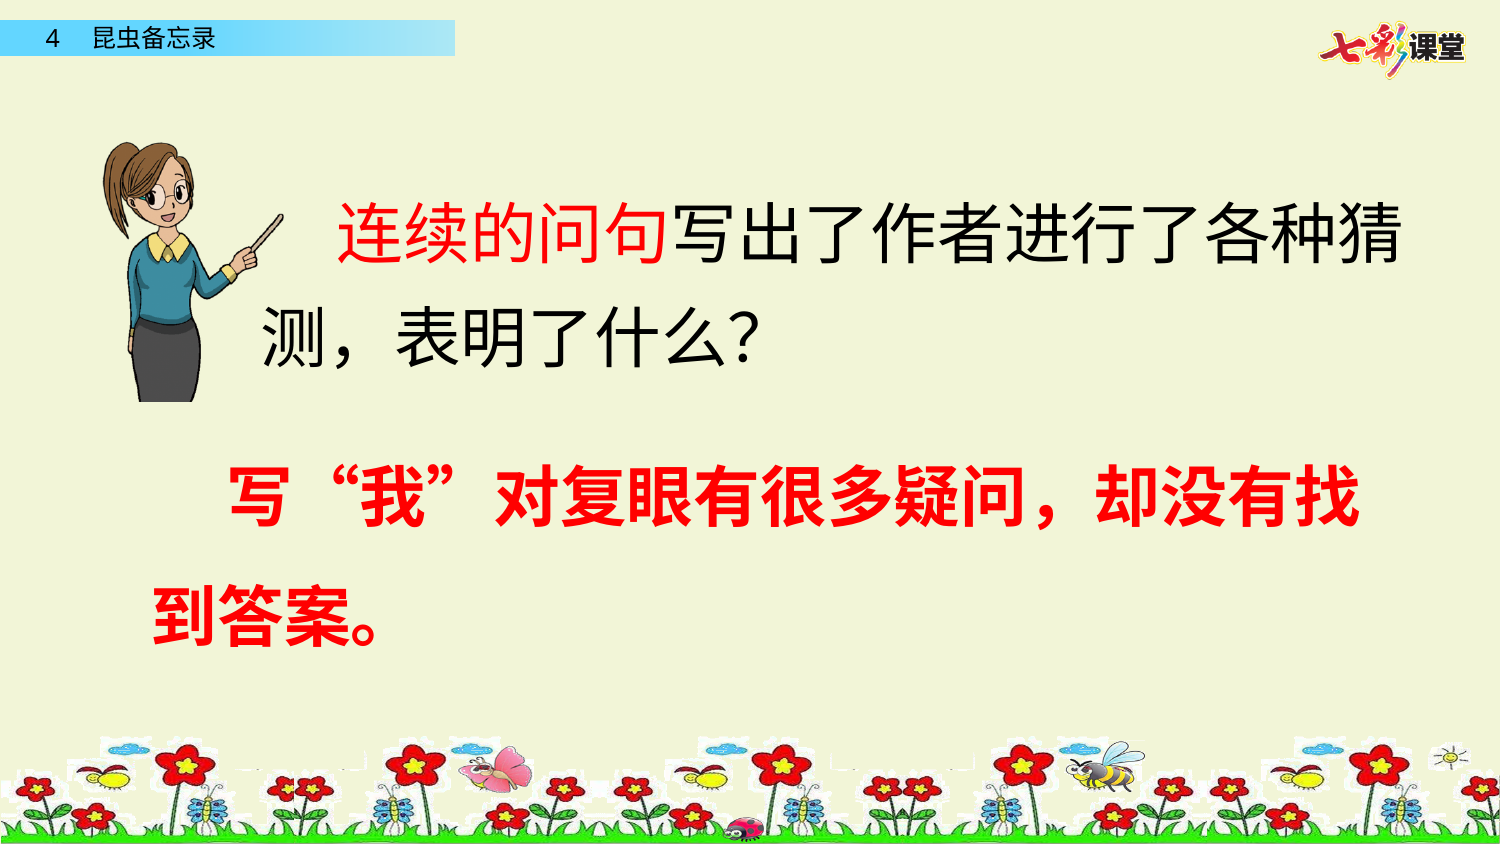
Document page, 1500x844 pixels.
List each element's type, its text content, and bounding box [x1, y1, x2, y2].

picture [1316, 20, 1468, 80]
picture [102, 141, 285, 402]
text_box 写“我”对复眼有很多疑问，却没有找到答案。 [135, 407, 1390, 663]
text_box 连续的问句写出了作者进行了各种猜测，表明了什么？ [289, 160, 1424, 384]
picture [0, 714, 1500, 844]
